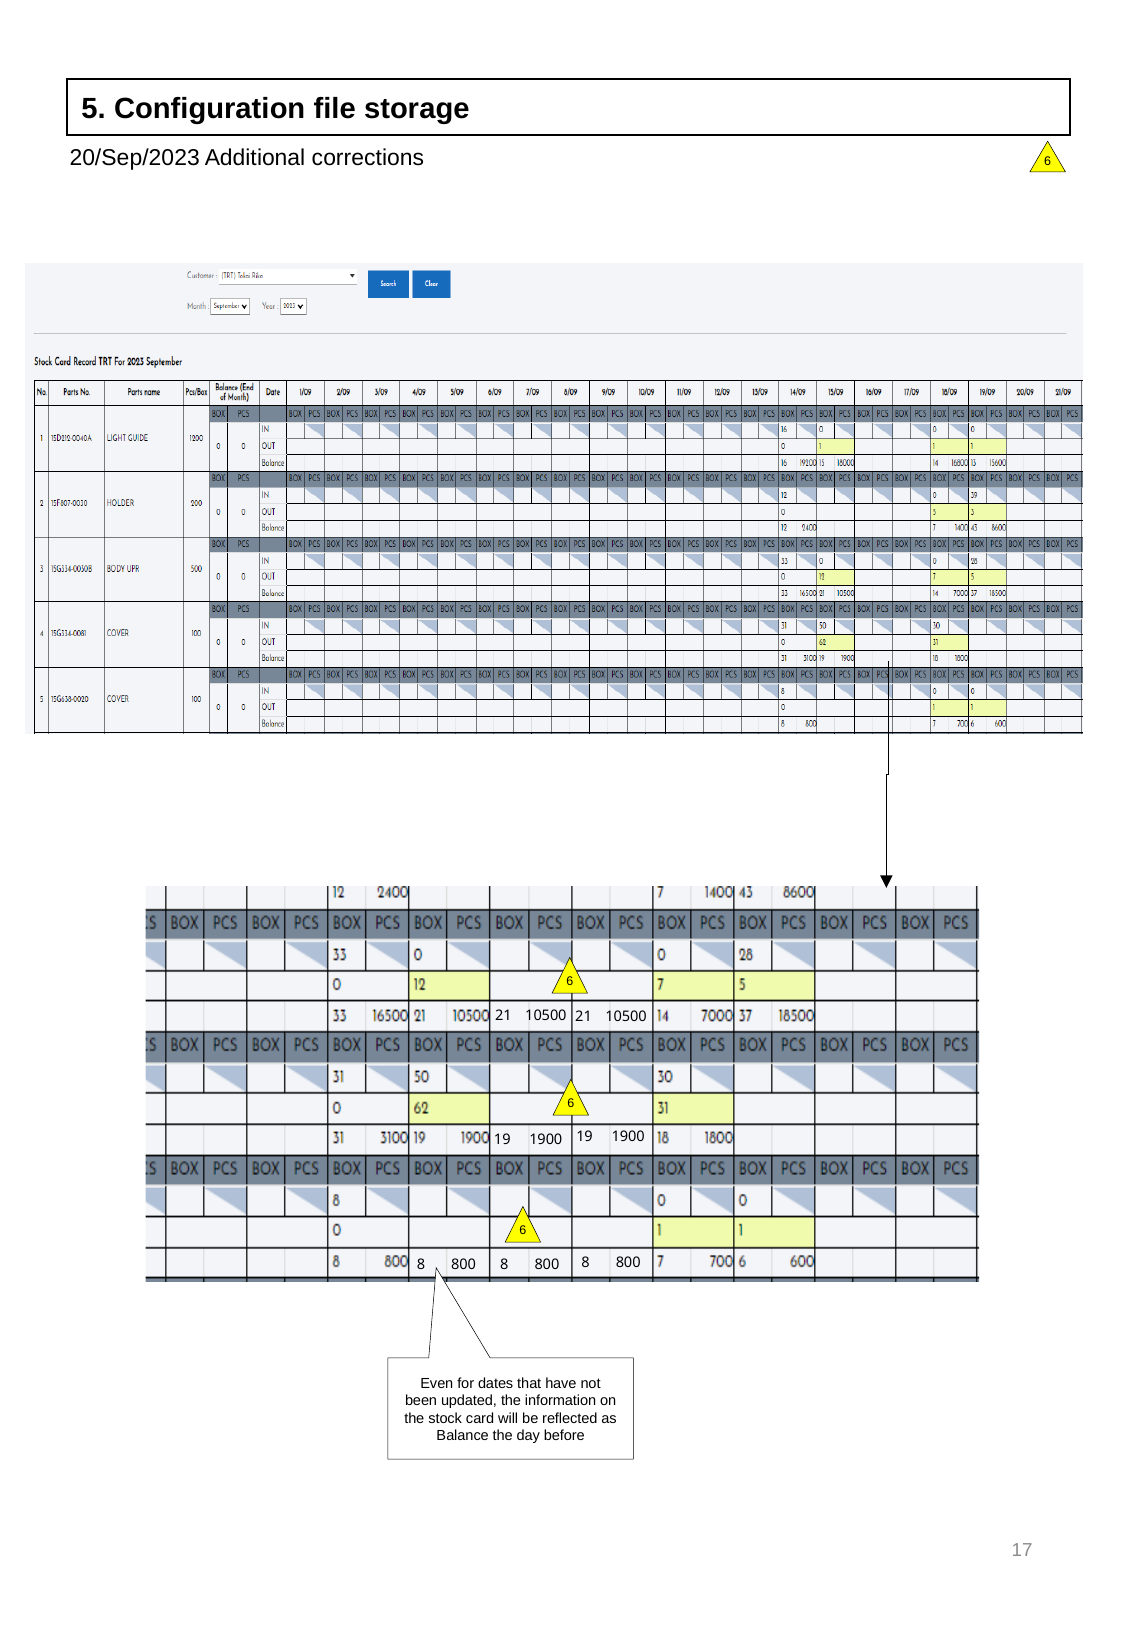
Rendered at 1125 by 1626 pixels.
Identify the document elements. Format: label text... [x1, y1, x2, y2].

text_box 20/Sep/2023 Additional corrections [54, 135, 1059, 178]
text_box 6 [1028, 139, 1068, 173]
picture [145, 886, 980, 1282]
slide_number 17 [794, 1506, 1048, 1593]
text_box 5. Configuration file storage [66, 78, 1071, 136]
picture [25, 263, 1083, 734]
text_box Even for dates that have not been updated, the information on the stock card will be reflected as Balance the day before [386, 1282, 635, 1461]
